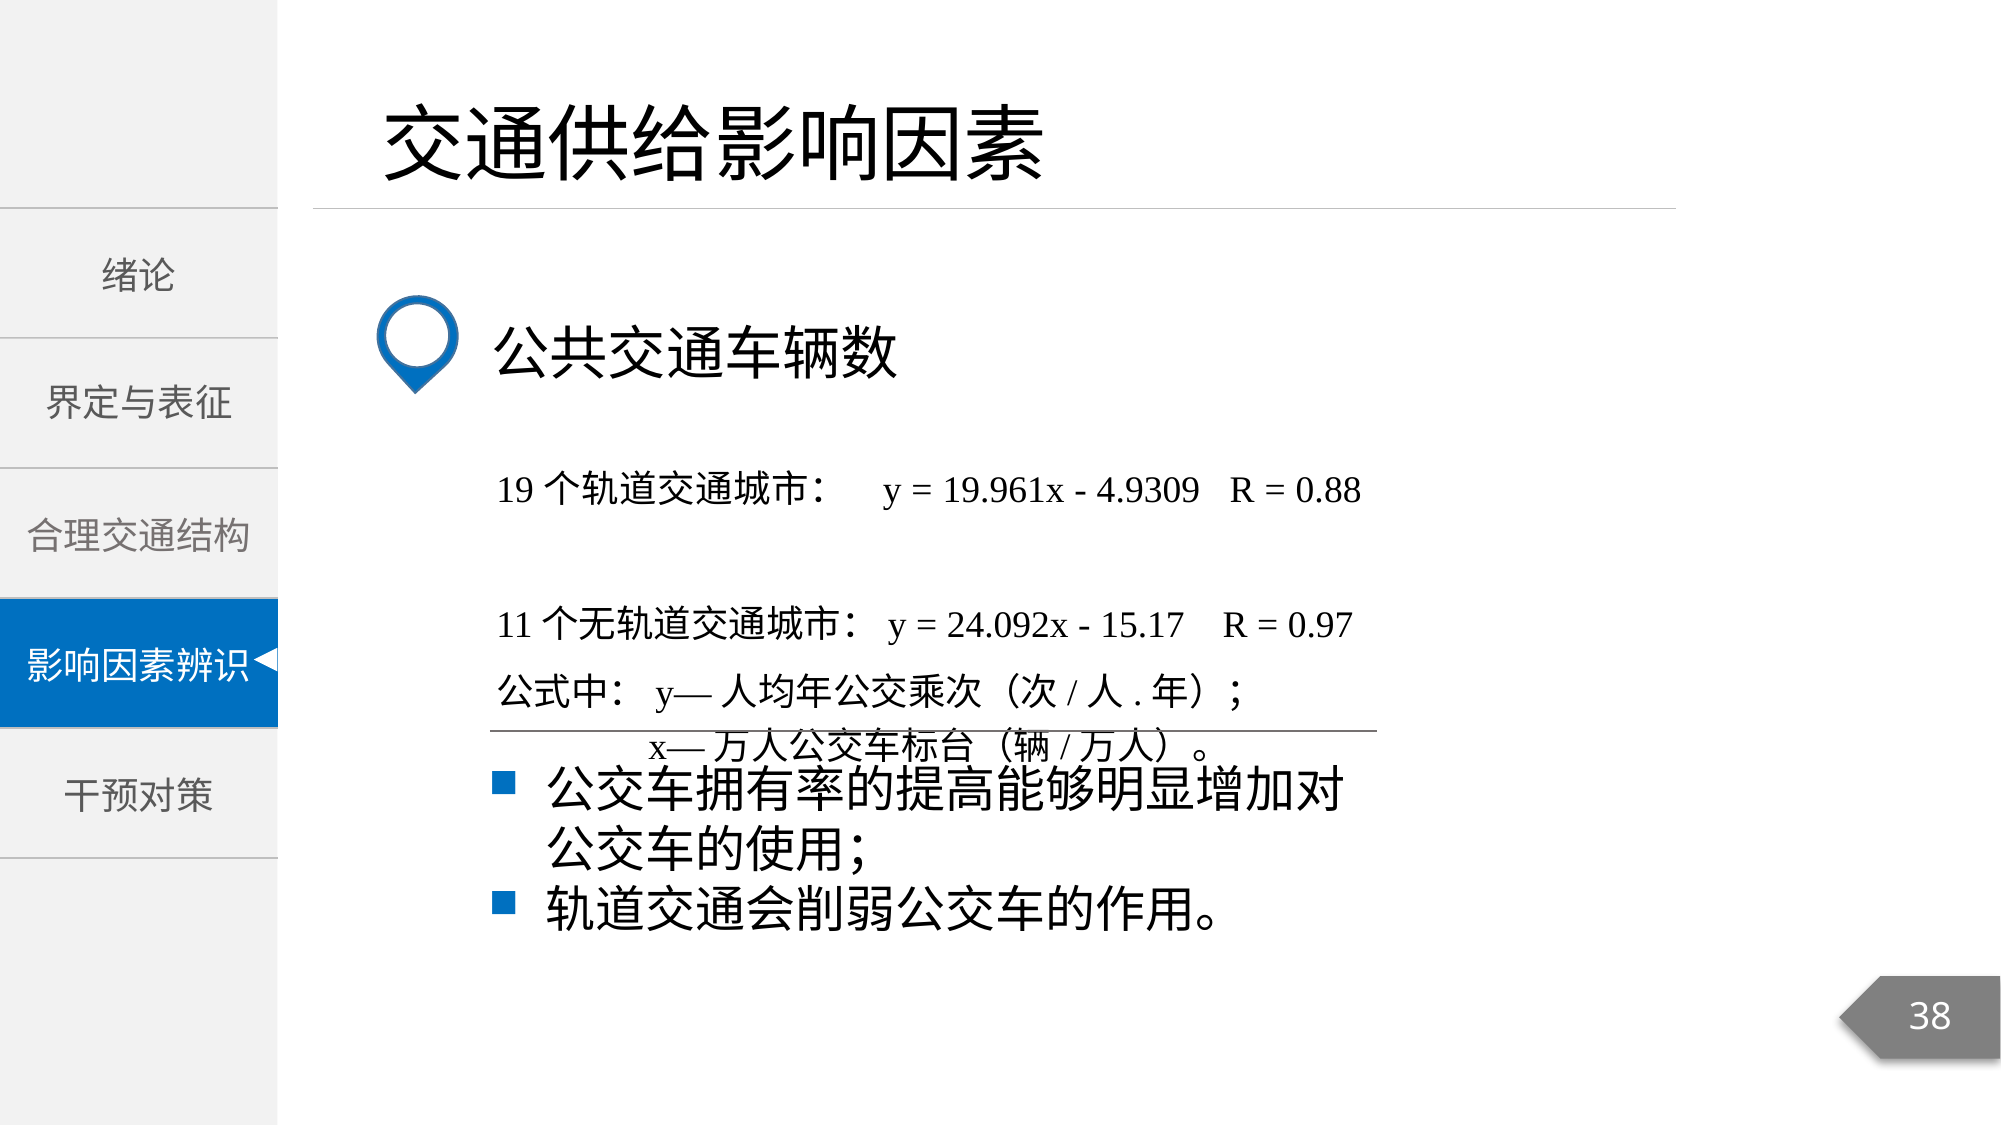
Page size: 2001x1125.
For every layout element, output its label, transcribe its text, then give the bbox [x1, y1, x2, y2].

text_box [377, 296, 458, 377]
text_box 公共交通车辆数 [476, 308, 915, 394]
text_box 公交车拥有率的提高能够明显增加对公交车的使用； 轨道交通会削弱公交车的作用。 [474, 750, 1377, 946]
text_box 19个轨道交通城市： y = 19.961x - 4.9309 R = 0.88 11个无轨道交通城市：y = 24.092x - 15.17 R = 0.97 公式中：y—人均年公交乘次（次/人.年）； x—万人公交车标台（辆/万人）。 [431, 435, 1377, 775]
